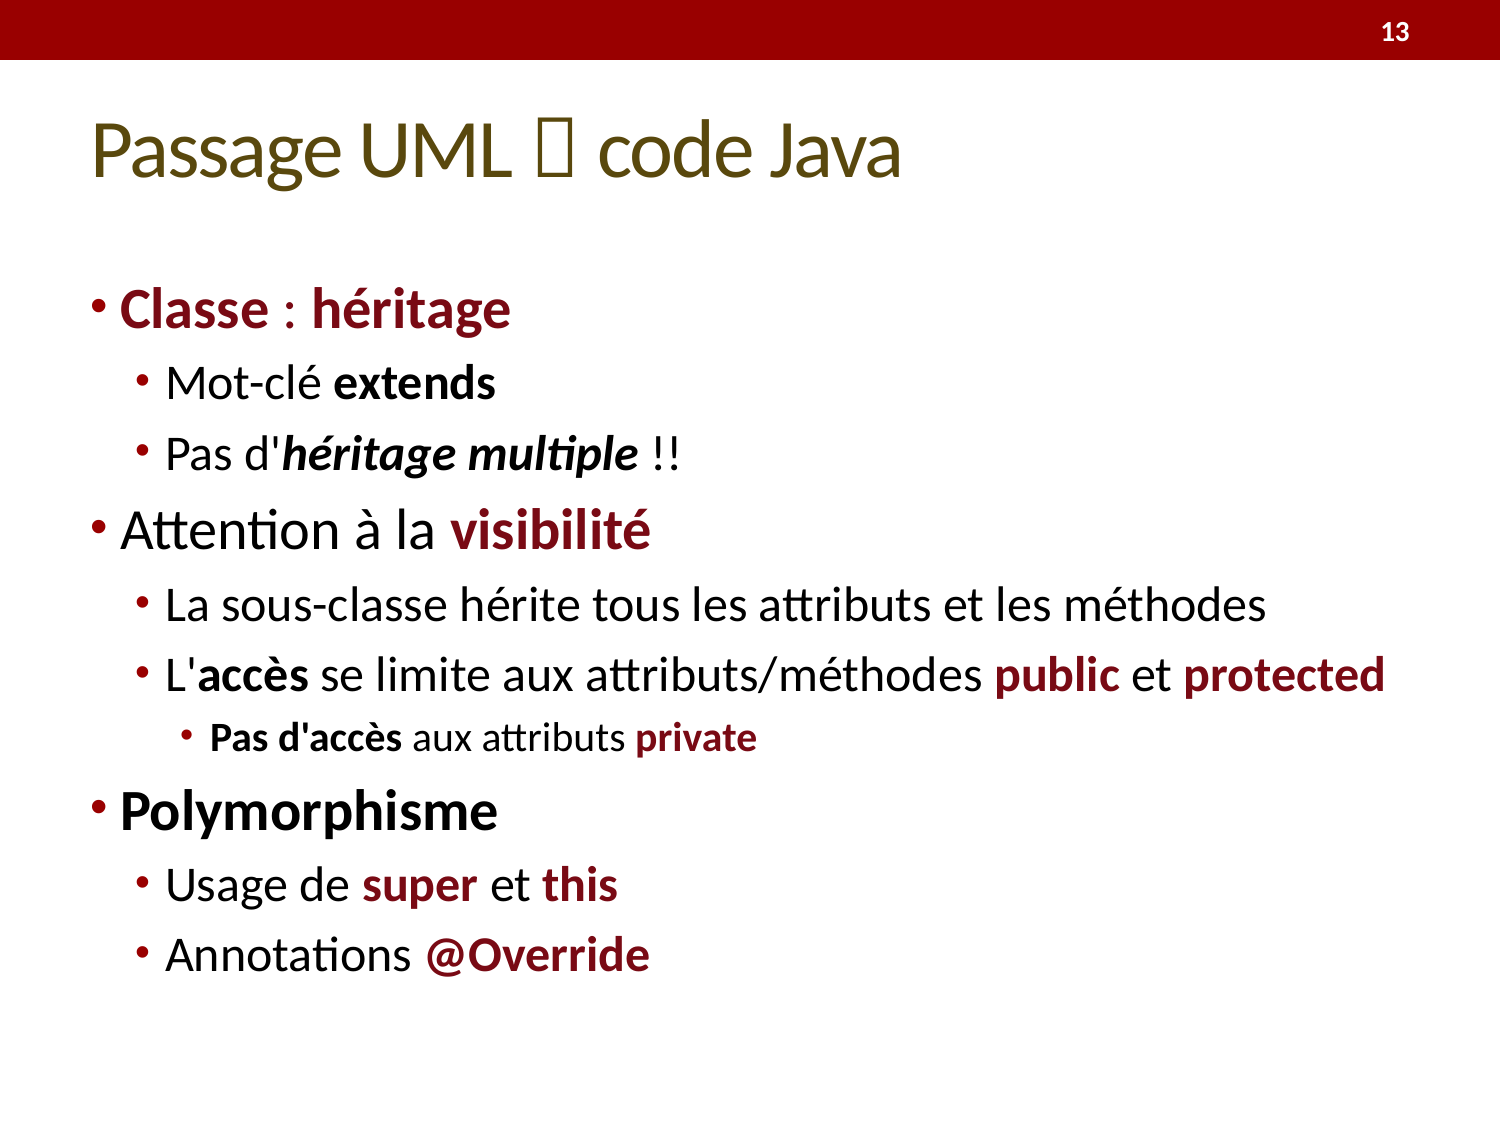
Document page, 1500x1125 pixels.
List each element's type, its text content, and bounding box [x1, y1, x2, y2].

list Classe : héritage Mot-clé extends Pas d'héritage multiple !! Attention à la visibilité La sous-classe hérite tous les attributs et les méthodes L'accès se limite aux attributs/méthodes public et protected Pas d'accès aux attributs private Polymorphisme Usage de super et this Annotations @Override [75, 262, 1425, 1063]
title Passage UML  code Java [75, 62, 1425, 225]
slide_number 13 [1250, 3, 1425, 57]
